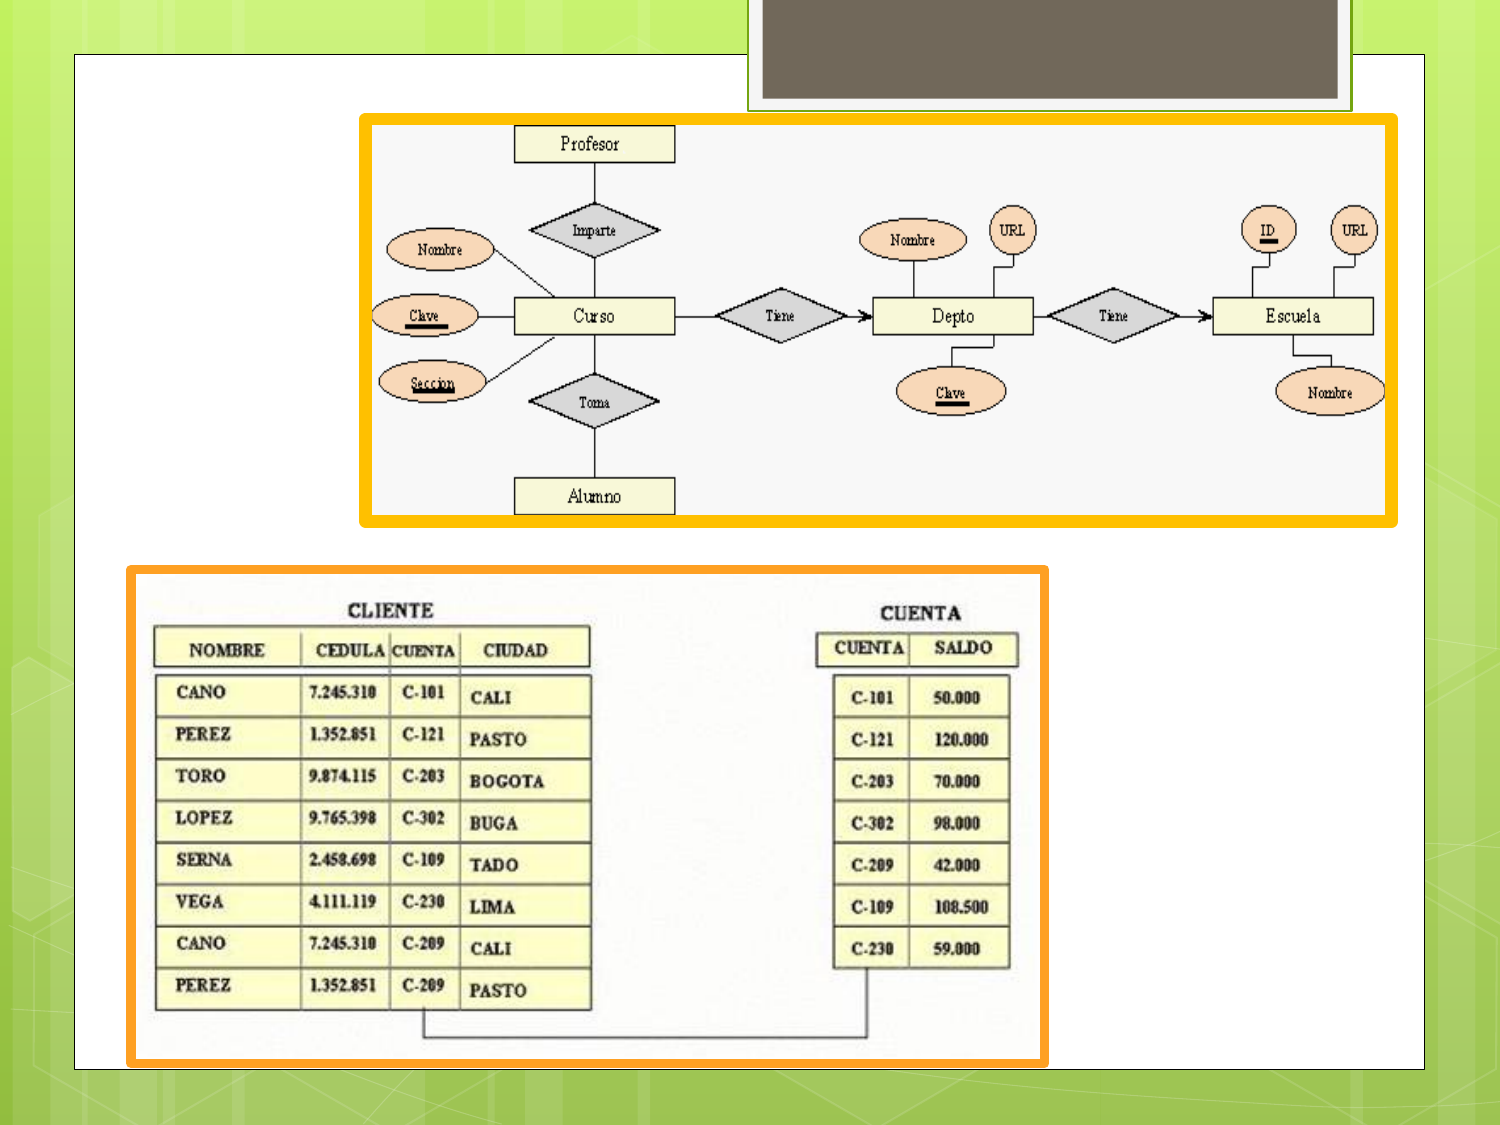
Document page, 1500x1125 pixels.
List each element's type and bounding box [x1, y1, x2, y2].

picture [371, 125, 1386, 516]
picture [135, 574, 1040, 1059]
